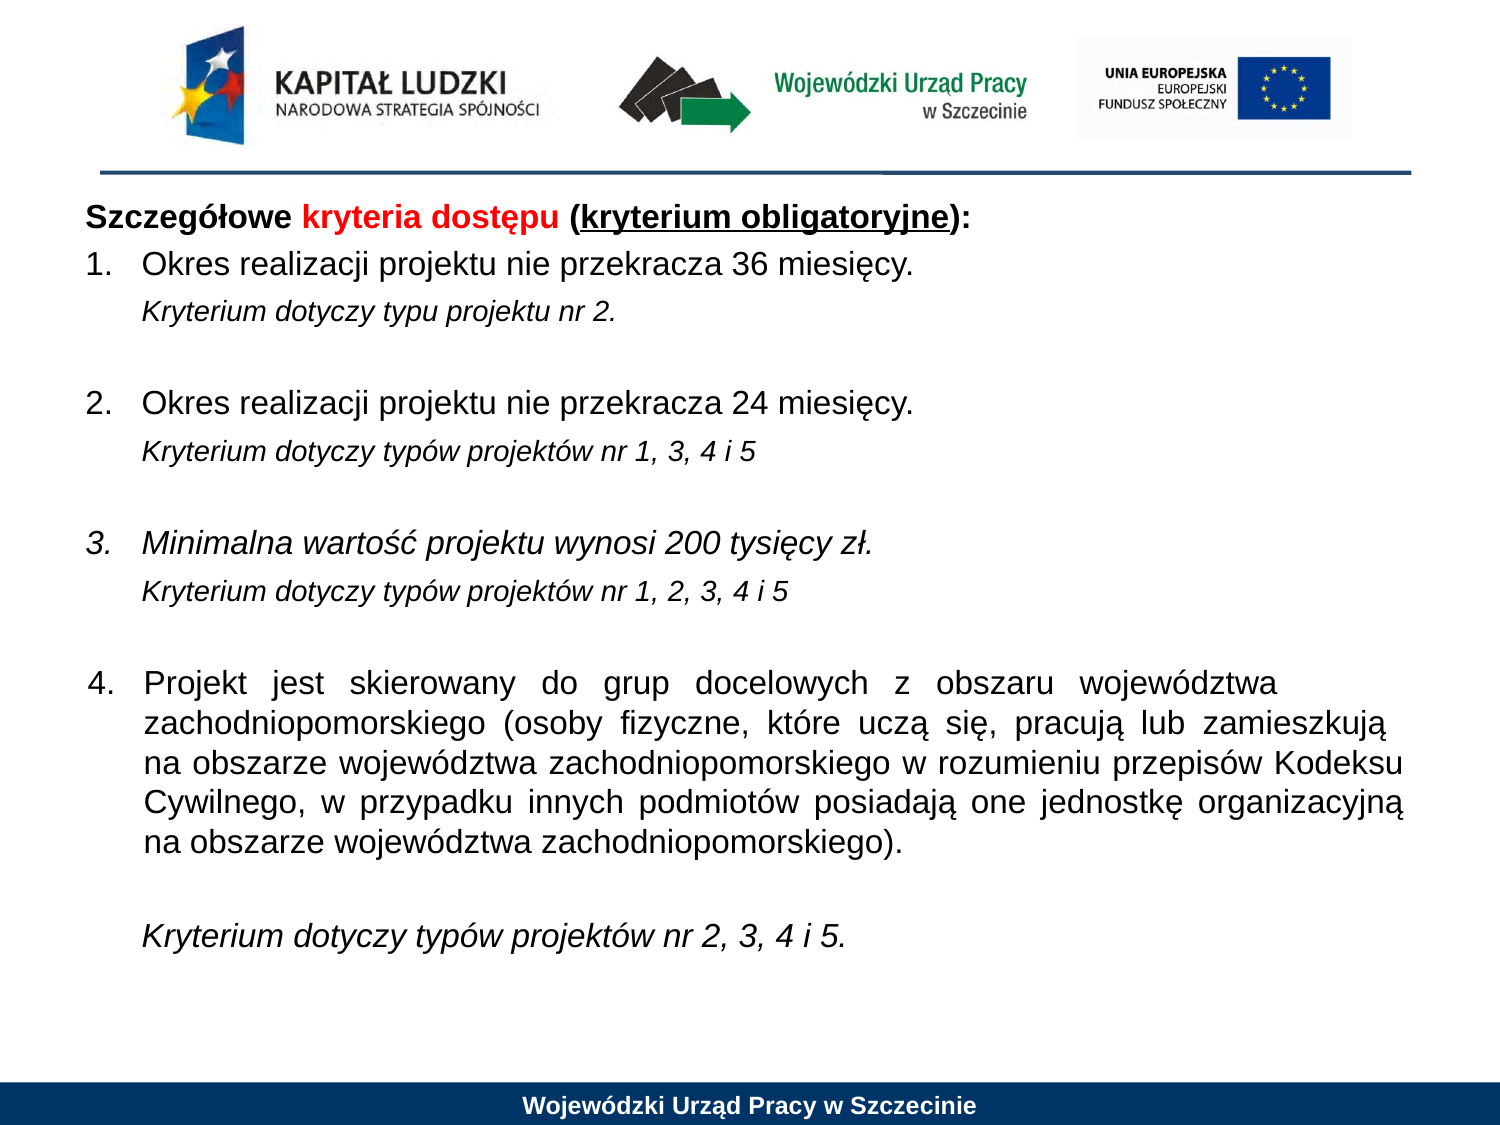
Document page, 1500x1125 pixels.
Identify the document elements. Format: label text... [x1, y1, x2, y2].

picture [159, 24, 1353, 149]
list Szczegółowe kryteria dostępu (kryterium obligatoryjne): Okres realizacji projektu nie przekracza 36 miesięcy. Kryterium dotyczy typu projektu nr 2. 2. Okres realizacji projektu nie przekracza 24 miesięcy. Kryterium dotyczy typów projektów nr 1, 3, 4 i 5 3. Minimalna wartość projektu wynosi 200 tysięcy zł. Kryterium dotyczy typów projektów nr 1, 2, 3, 4 i 5 4. Projekt jest skierowany do grup docelowych z obszaru województwa zachodniopomorskiego (osoby fizyczne, które uczą się, pracują lub zamieszkują na obszarze województwa zachodniopomorskiego w rozumieniu przepisów Kodeksu Cywilnego, w przypadku innych podmiotów posiadają one jednostkę organizacyjną na obszarze województwa zachodniopomorskiego). Kryterium dotyczy typów projektów nr 2, 3, 4 i 5. [70, 187, 1421, 1059]
